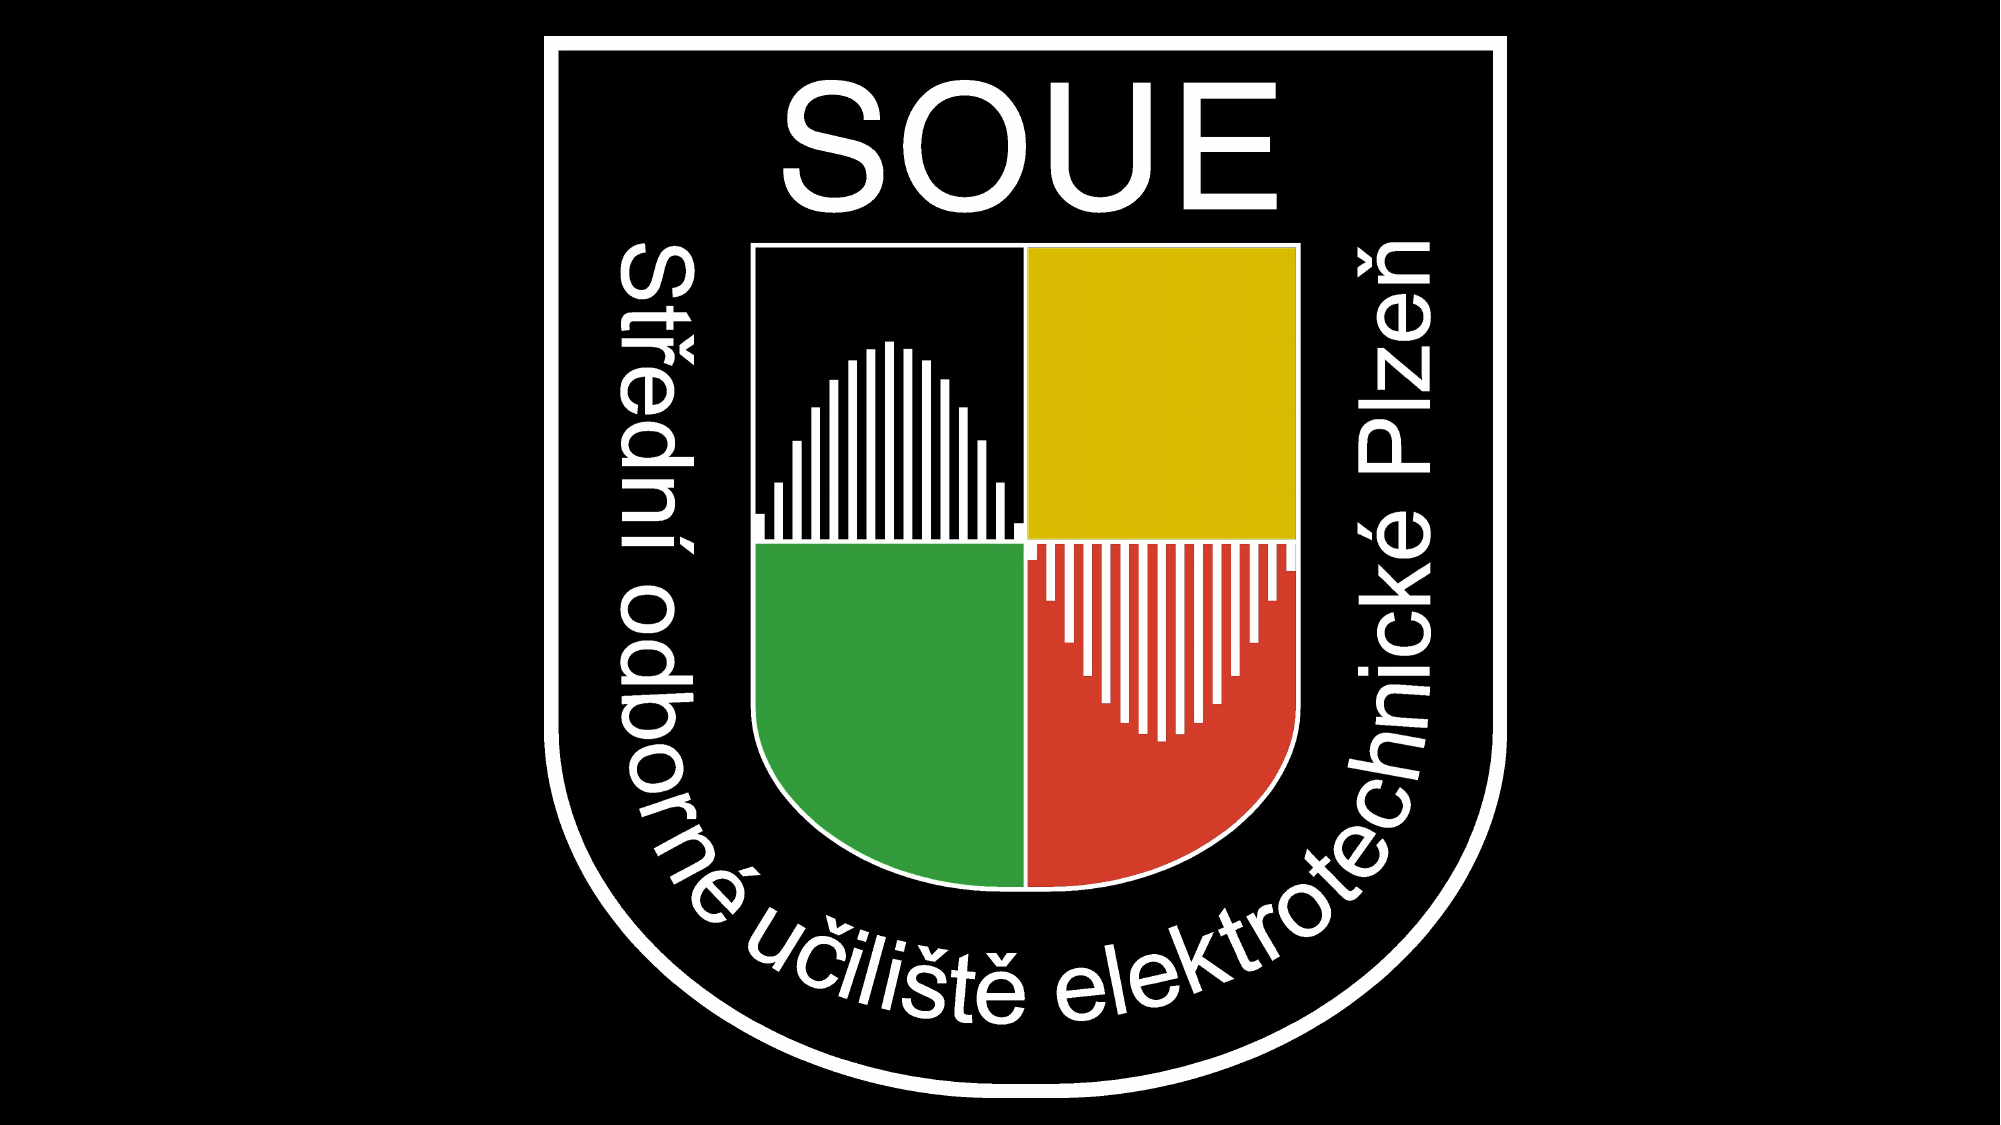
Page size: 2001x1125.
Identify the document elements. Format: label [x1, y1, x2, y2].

picture [544, 36, 1507, 1098]
